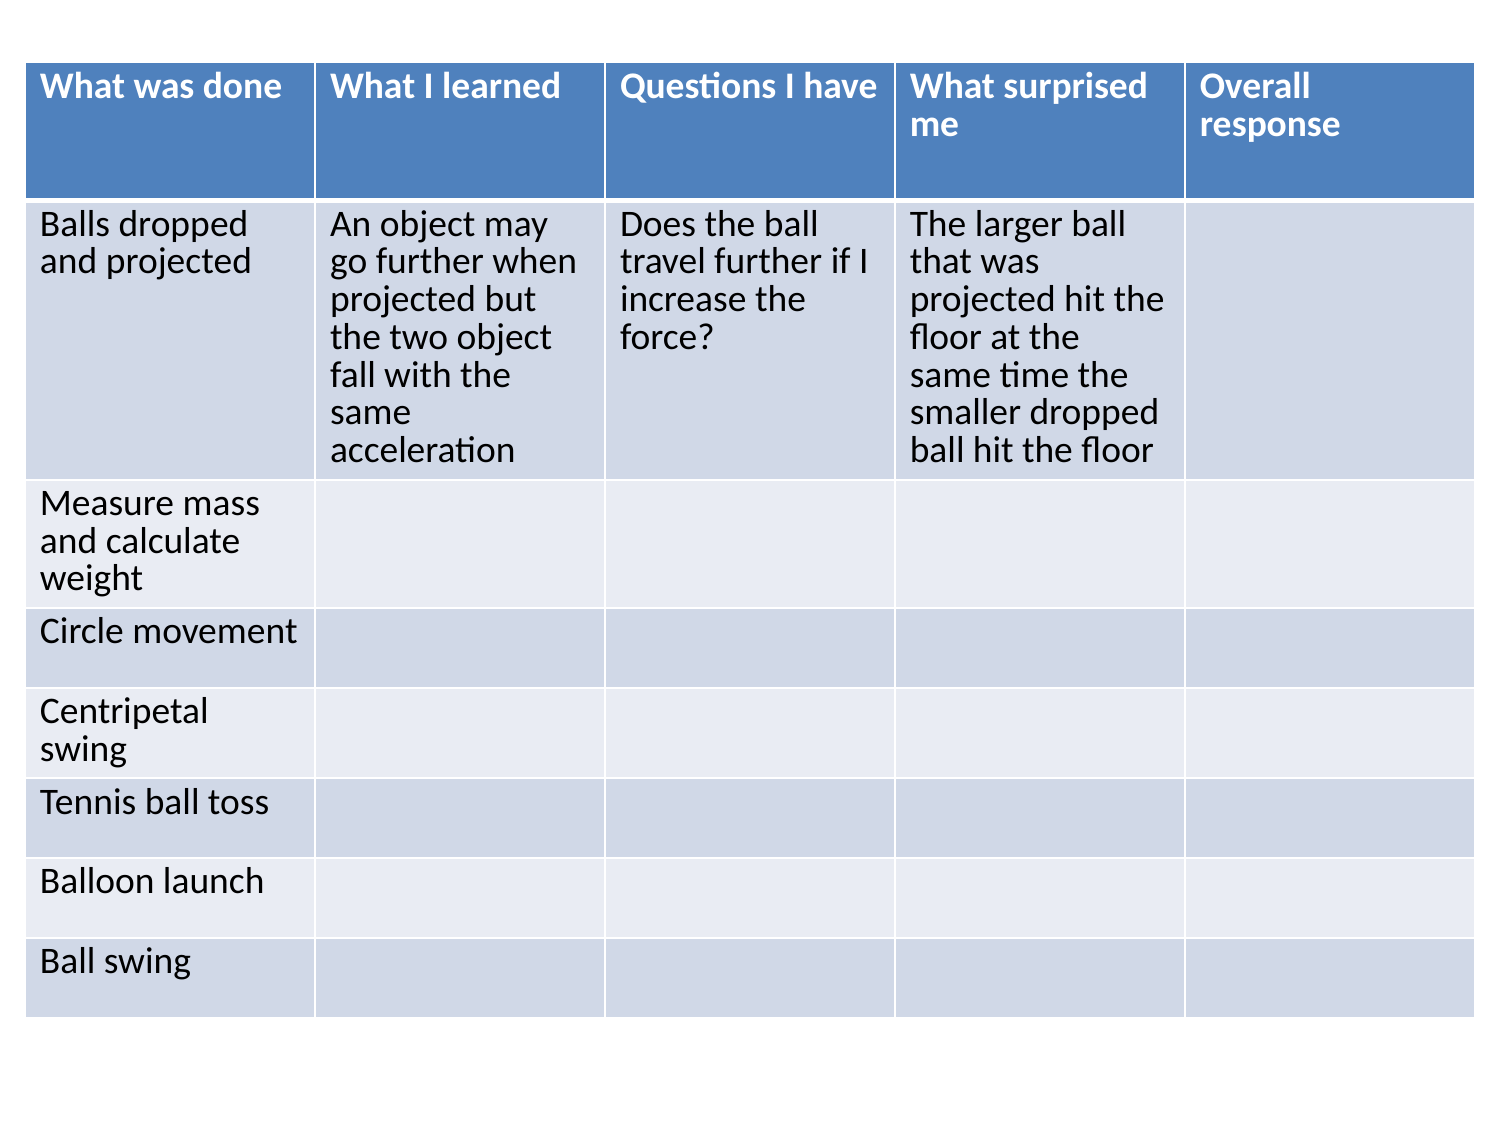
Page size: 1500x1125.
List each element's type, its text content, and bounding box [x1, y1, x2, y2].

table_cell [316, 779, 604, 857]
table_cell [896, 609, 1184, 687]
table_cell Balloon launch [26, 859, 314, 937]
table_cell [606, 859, 894, 937]
table_cell [606, 779, 894, 857]
table_cell An object may go further when projected but the two object fall with the same acceleration [316, 203, 604, 479]
table_cell [316, 609, 604, 687]
table_cell Does the ball travel further if I increase the force? [606, 203, 894, 479]
table_cell The larger ball that was projected hit the floor at the same time the smaller dropped ball hit the floor [896, 203, 1184, 479]
table_cell Circle movement [26, 609, 314, 687]
table_header What surprised me [896, 63, 1184, 198]
table_cell [1186, 859, 1474, 937]
table_header Overall response [1186, 63, 1474, 198]
table_cell [316, 481, 604, 607]
table_cell [896, 939, 1184, 1017]
table_cell Balls dropped and projected [26, 203, 314, 479]
table_cell [1186, 203, 1474, 479]
table_cell [896, 689, 1184, 777]
table_cell [316, 859, 604, 937]
table_cell Measure mass and calculate weight [26, 481, 314, 607]
table_cell [606, 481, 894, 607]
table_cell [316, 939, 604, 1017]
table_header Questions I have [606, 63, 894, 198]
table_cell [896, 779, 1184, 857]
table_cell [316, 689, 604, 777]
table_cell [1186, 481, 1474, 607]
table_cell Tennis ball toss [26, 779, 314, 857]
table_cell [896, 481, 1184, 607]
table_cell [1186, 939, 1474, 1017]
table_cell [1186, 779, 1474, 857]
table_cell Centripetal swing [26, 689, 314, 777]
table_cell [896, 859, 1184, 937]
table_cell [606, 689, 894, 777]
table_header What was done [26, 63, 314, 198]
table_header What I learned [316, 63, 604, 198]
table_cell [606, 939, 894, 1017]
table_cell [1186, 689, 1474, 777]
table_cell [606, 609, 894, 687]
table_cell Ball swing [26, 939, 314, 1017]
table_cell [1186, 609, 1474, 687]
